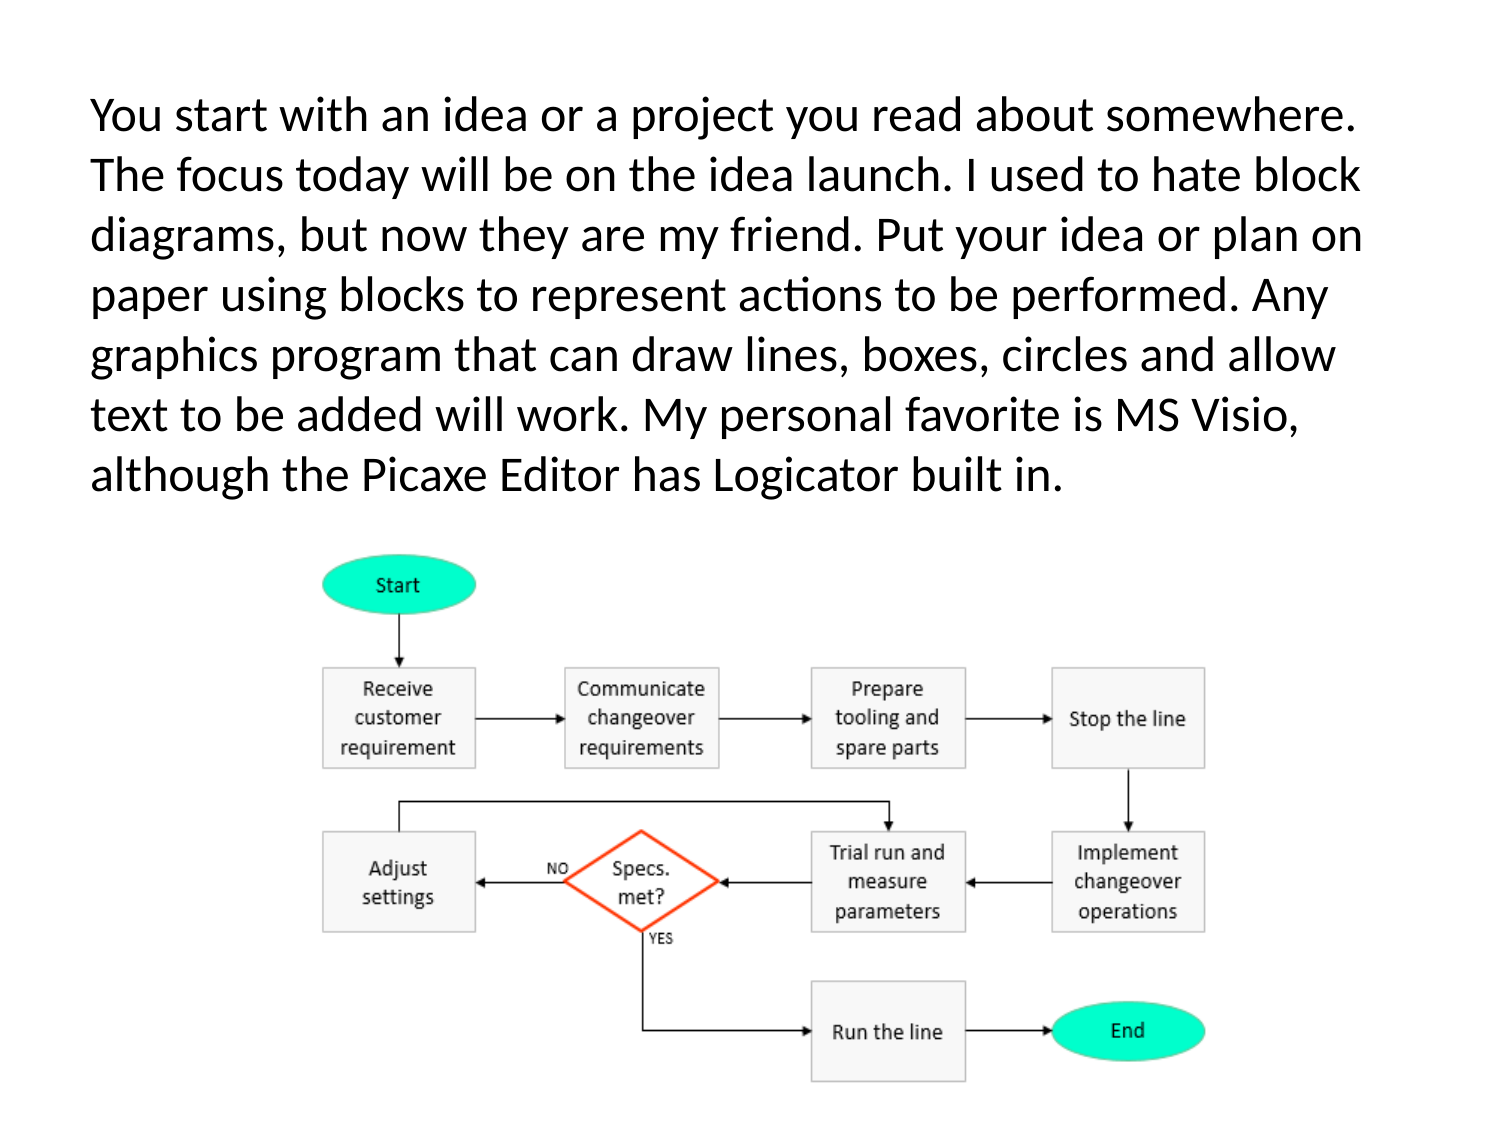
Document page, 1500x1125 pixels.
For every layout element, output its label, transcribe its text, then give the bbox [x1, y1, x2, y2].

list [299, 537, 1226, 1101]
title You start with an idea or a project you read about somewhere. The focus today will be on the idea launch. I used to hate block diagrams, but now they are my friend. Put your idea or plan on paper using blocks to represent actions to be performed. Any graphics program that can draw lines, boxes, circles and allow text to be added will work. My personal favorite is MS Visio, although the Picaxe Editor has Logicator built in. [75, 45, 1425, 538]
